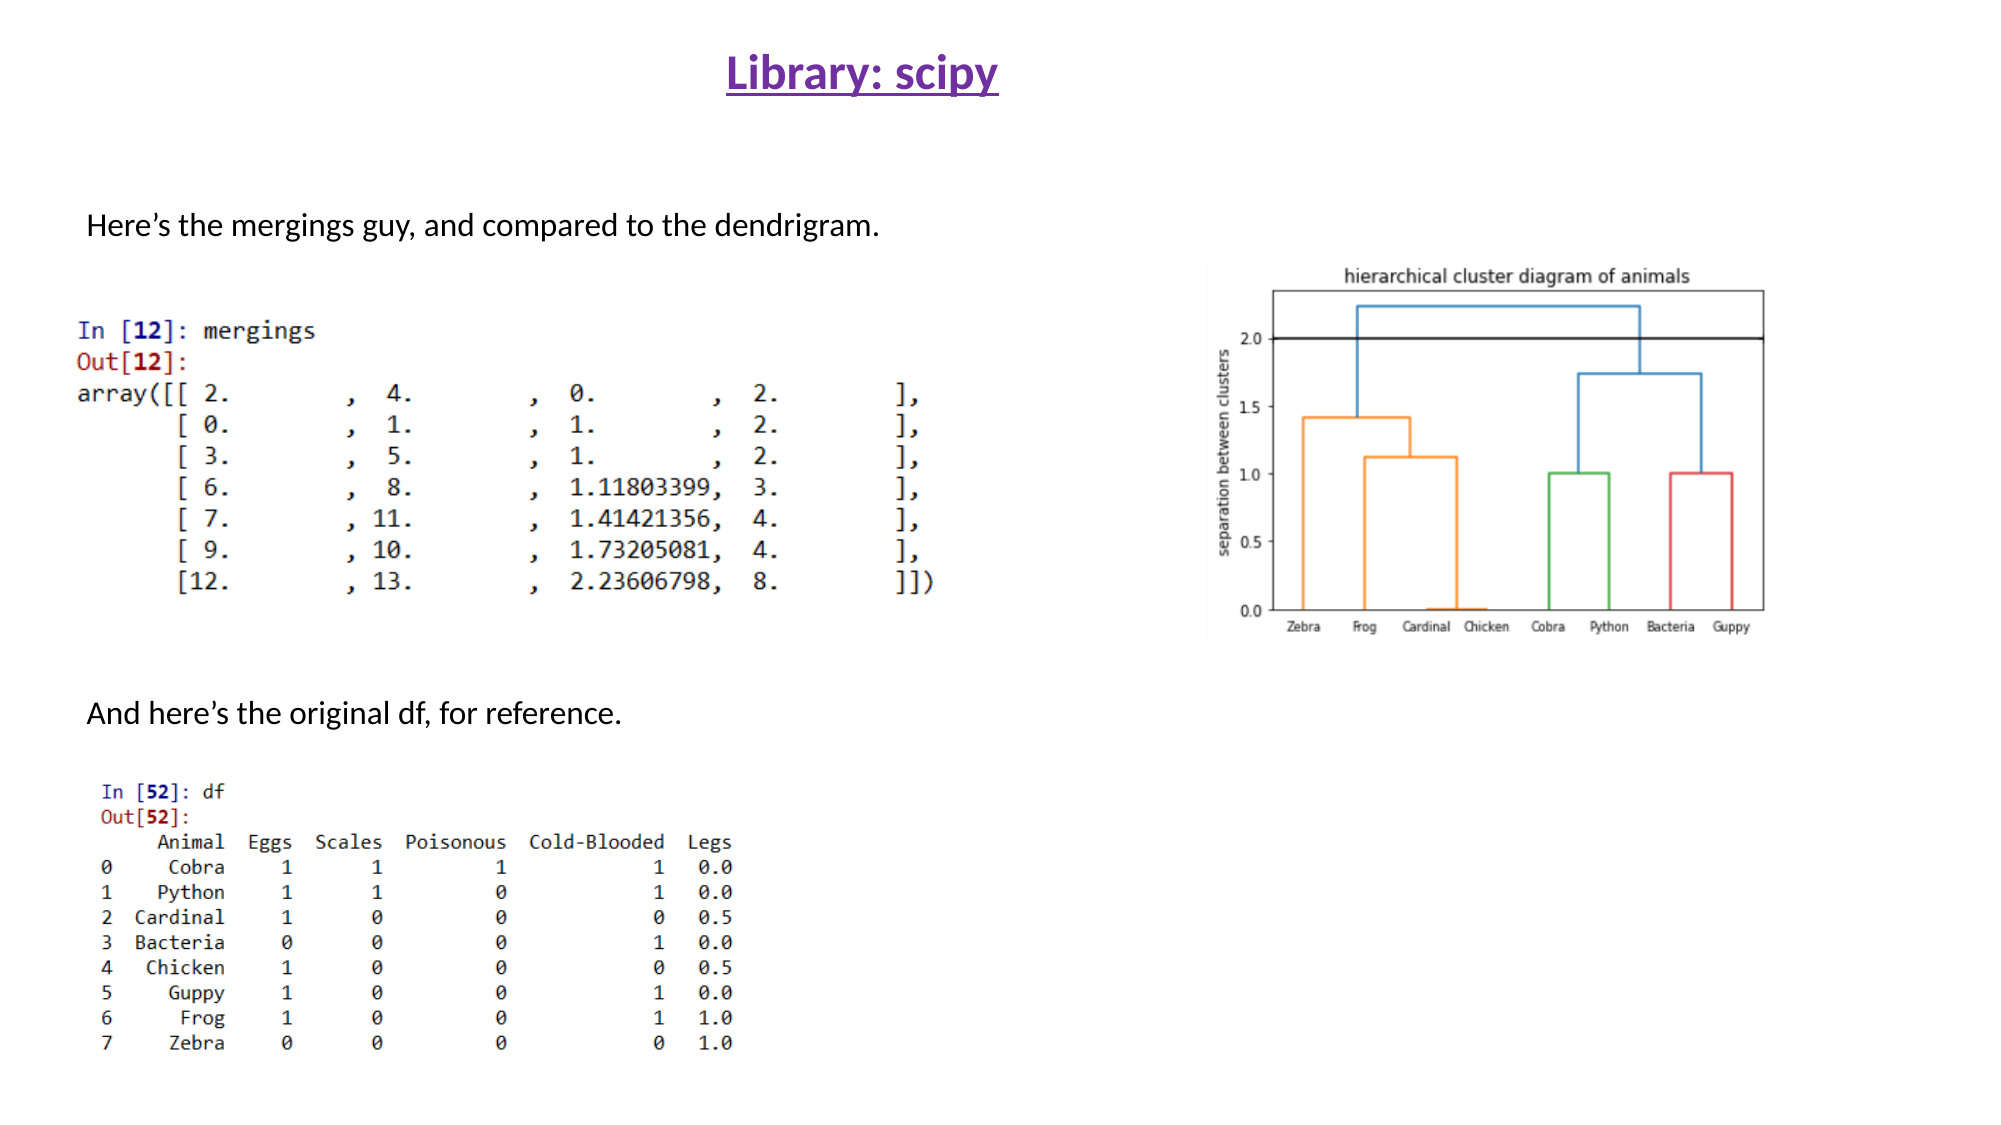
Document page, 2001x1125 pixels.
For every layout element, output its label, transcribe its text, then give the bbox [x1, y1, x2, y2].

text_box Library: scipy [711, 32, 1014, 108]
text_box Here’s the mergings guy, and compared to the dendrigram. [71, 195, 962, 251]
picture [1207, 261, 1772, 641]
text_box And here’s the original df, for reference. [71, 683, 962, 739]
picture [71, 303, 947, 599]
picture [100, 771, 745, 1066]
